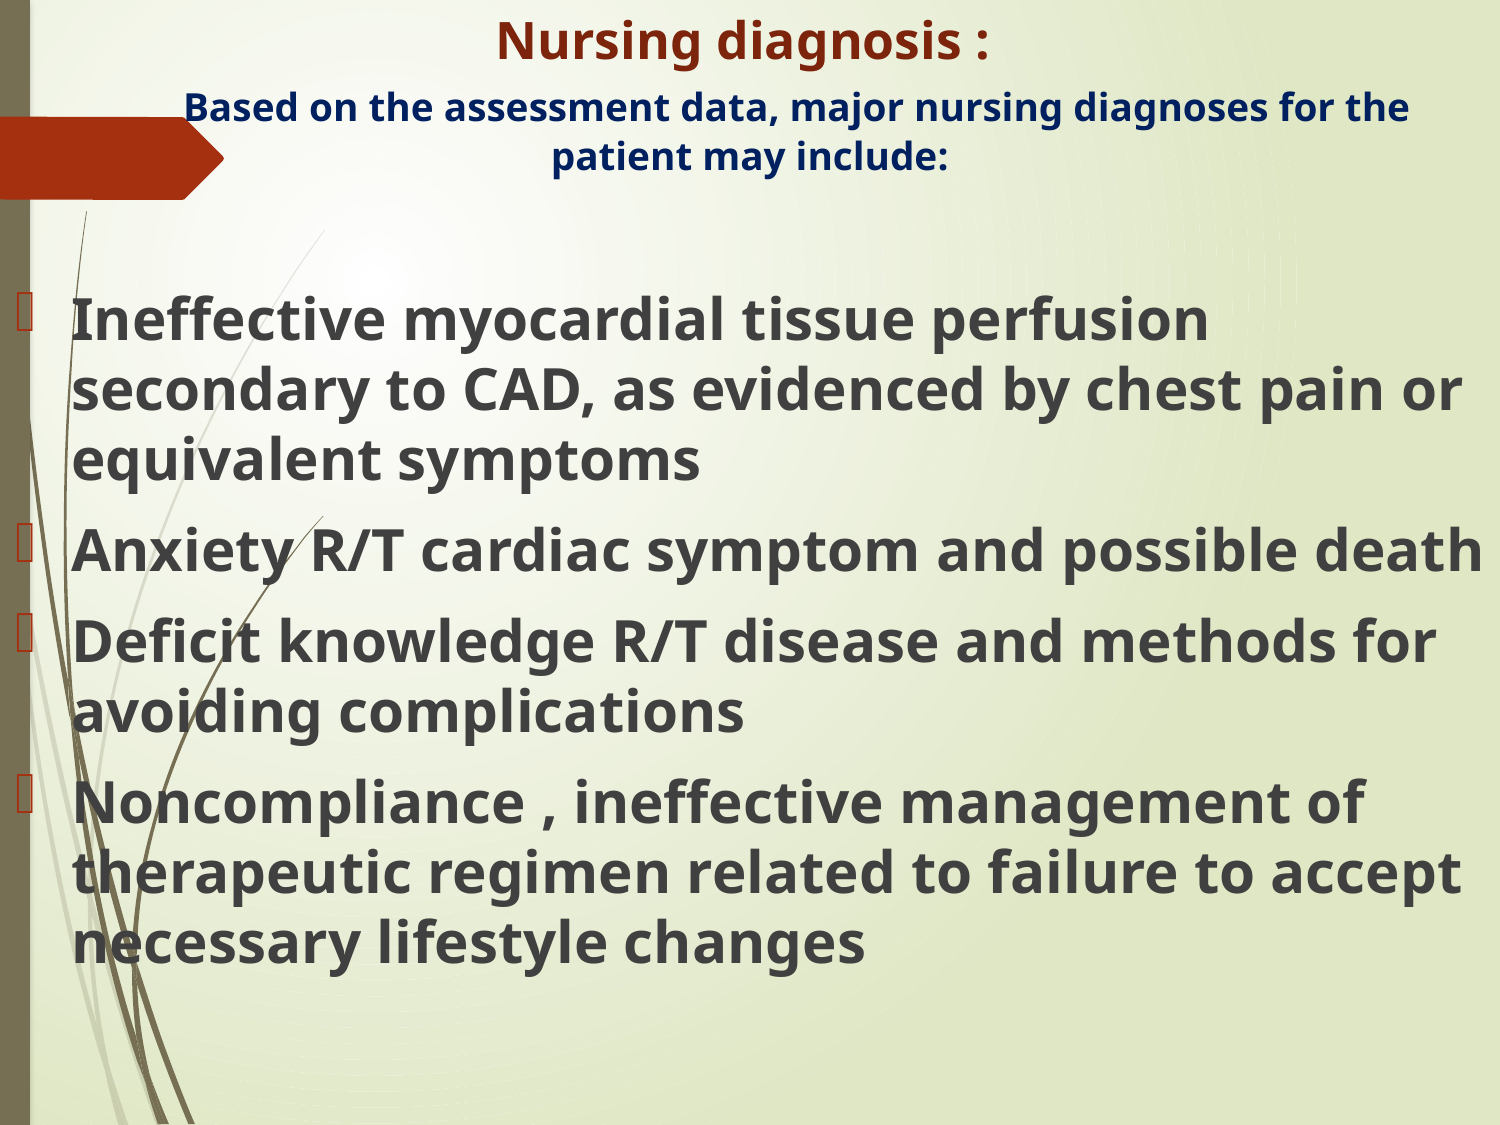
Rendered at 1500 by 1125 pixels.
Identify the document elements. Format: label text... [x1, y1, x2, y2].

list Ineffective myocardial tissue perfusion secondary to CAD, as evidenced by chest pain or equivalent symptoms Anxiety R/T cardiac symptom and possible death Deficit knowledge R/T disease and methods for avoiding complications Noncompliance , ineffective management of therapeutic regimen related to failure to accept necessary lifestyle changes [0, 275, 1500, 1125]
title Nursing diagnosis : Based on the assessment data, major nursing diagnoses for the patient may include: [0, 0, 1500, 233]
